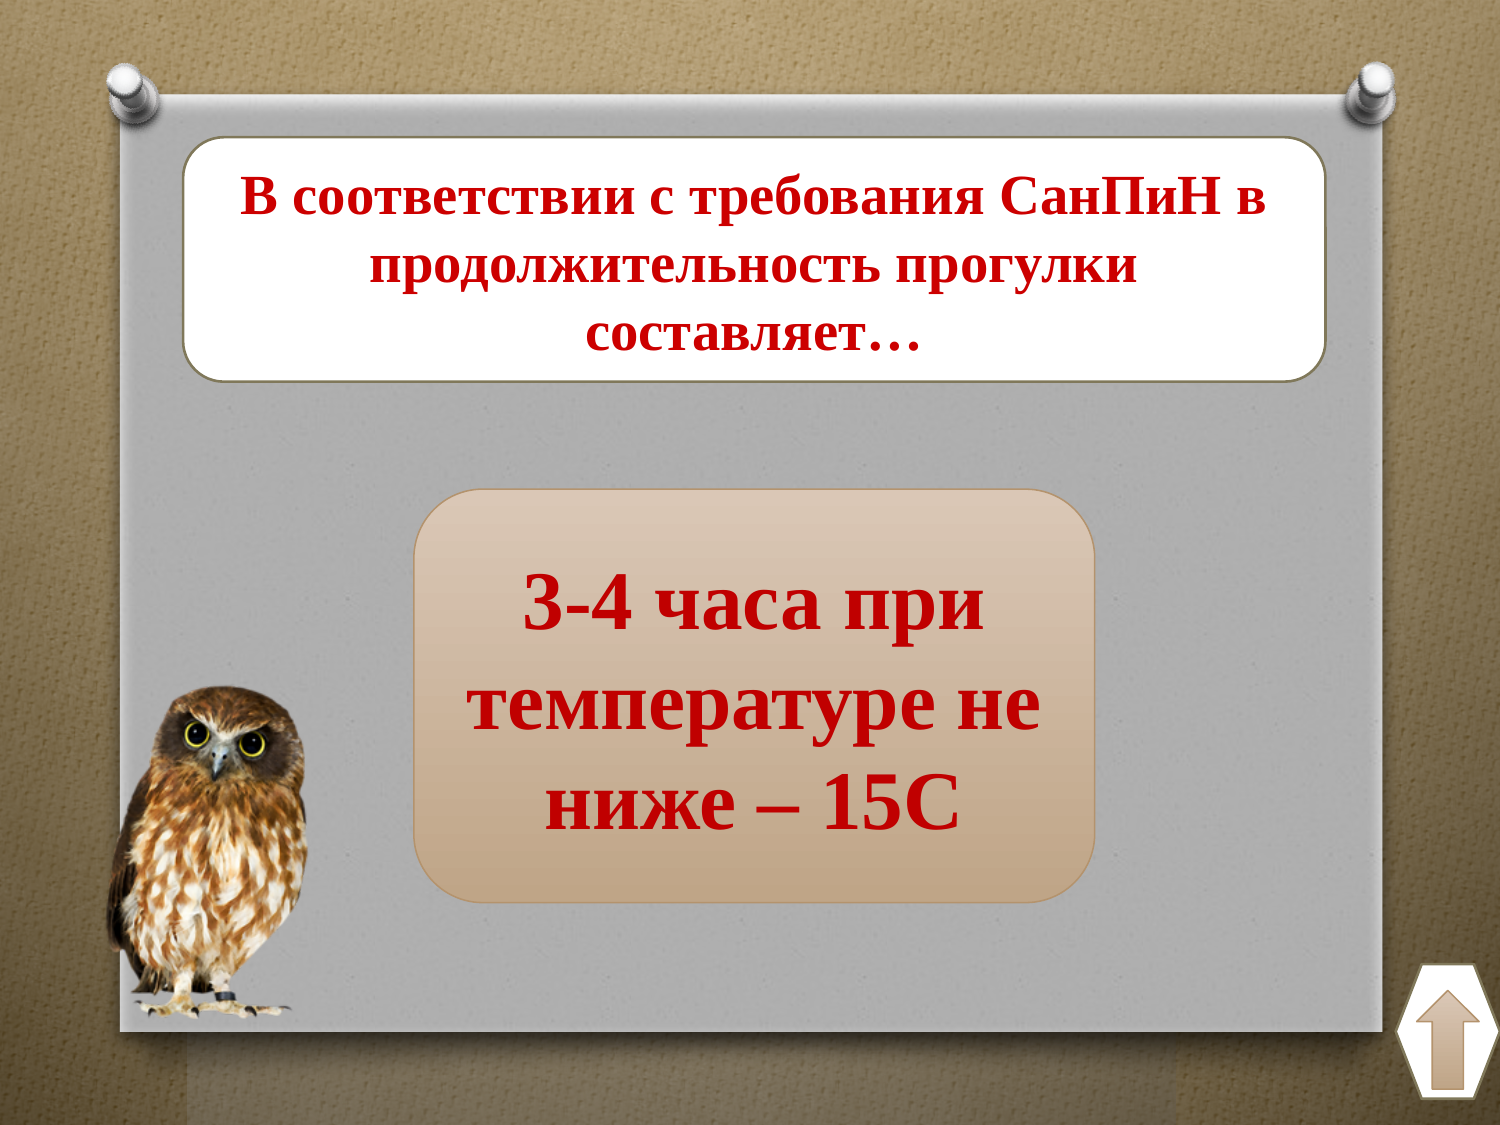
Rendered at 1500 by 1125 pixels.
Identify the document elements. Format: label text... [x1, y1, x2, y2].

picture [10, 656, 428, 1074]
text_box [1394, 962, 1500, 1101]
text_box В соответствии с требования СанПиН в продолжительность прогулки составляет… [181, 135, 1327, 383]
picture [75, 29, 198, 153]
text_box 3-4 часа при температуре не ниже – 15С [413, 488, 1096, 904]
text_box [1415, 989, 1480, 1090]
picture [1317, 35, 1439, 156]
